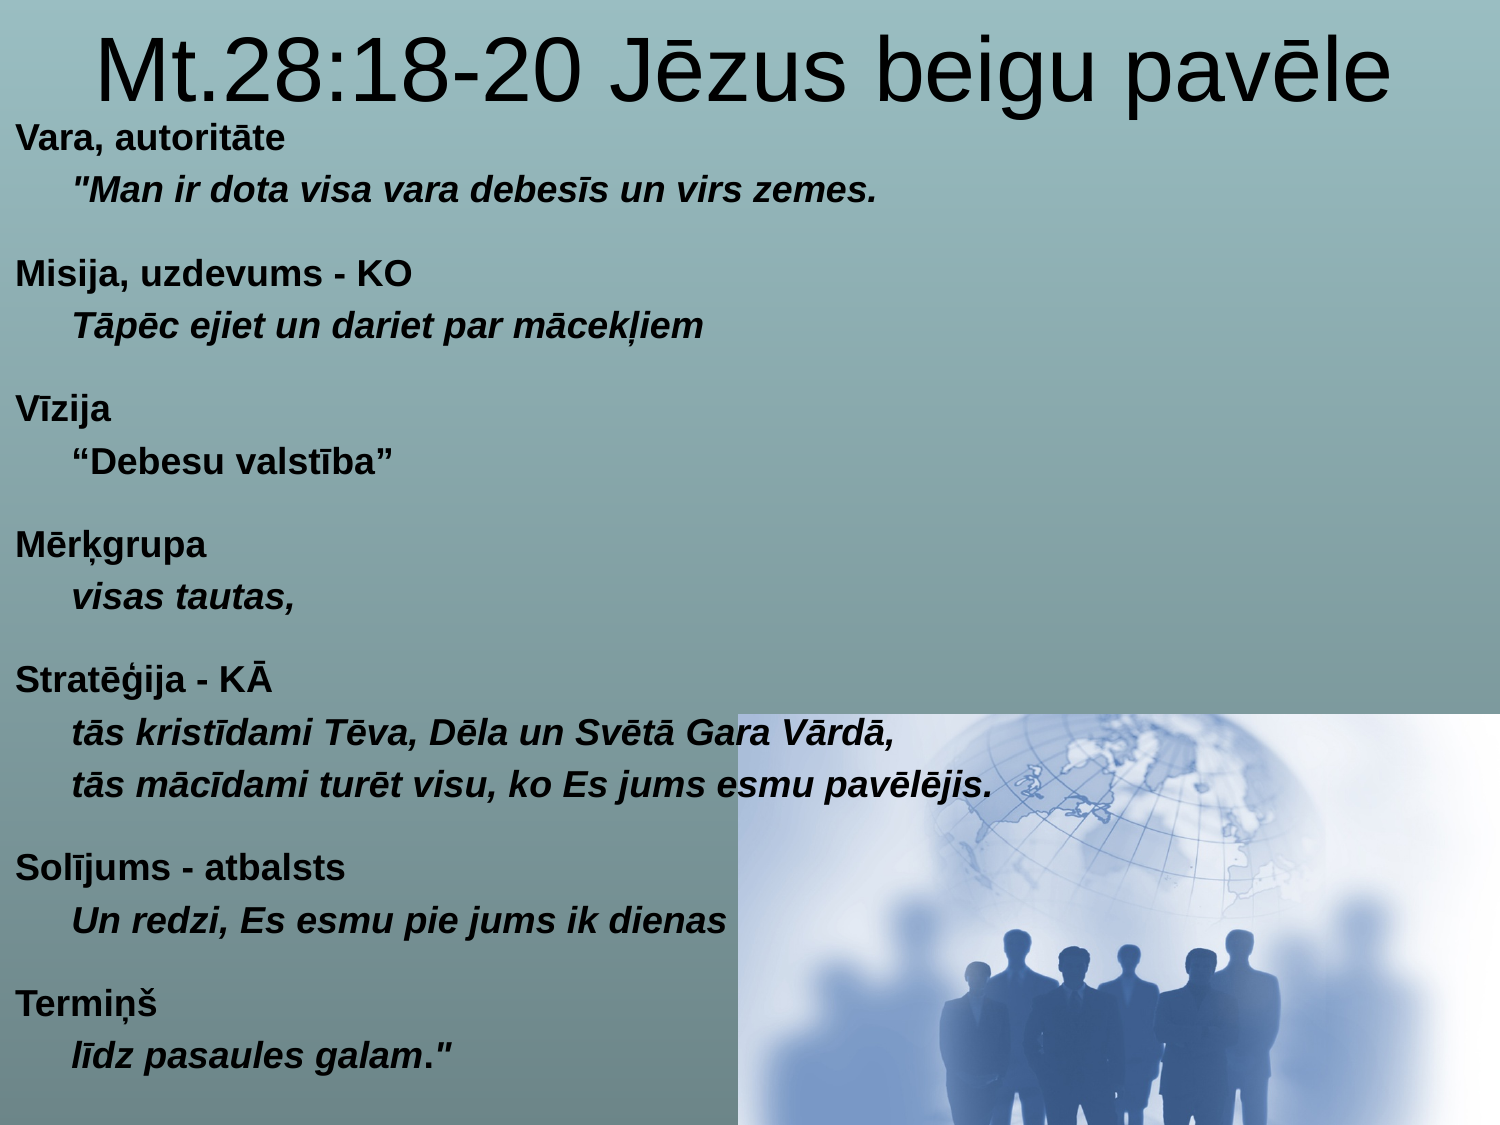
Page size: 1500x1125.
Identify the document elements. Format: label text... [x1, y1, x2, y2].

list Vara, autoritāte "Man ir dota visa vara debesīs un virs zemes. Misija, uzdevums - KO Tāpēc ejiet un dariet par mācekļiem Vīzija “Debesu valstība” Mērķgrupa visas tautas, Stratēģija - KĀ tās kristīdami Tēva, Dēla un Svētā Gara Vārdā, tās mācīdami turēt visu, ko Es jums esmu pavēlējis. Solījums - atbalsts Un redzi, Es esmu pie jums ik dienas Termiņš līdz pasaules galam." [0, 105, 1208, 1020]
picture [737, 714, 1500, 1125]
title Mt.28:18-20 Jēzus beigu pavēle [70, 0, 1421, 131]
